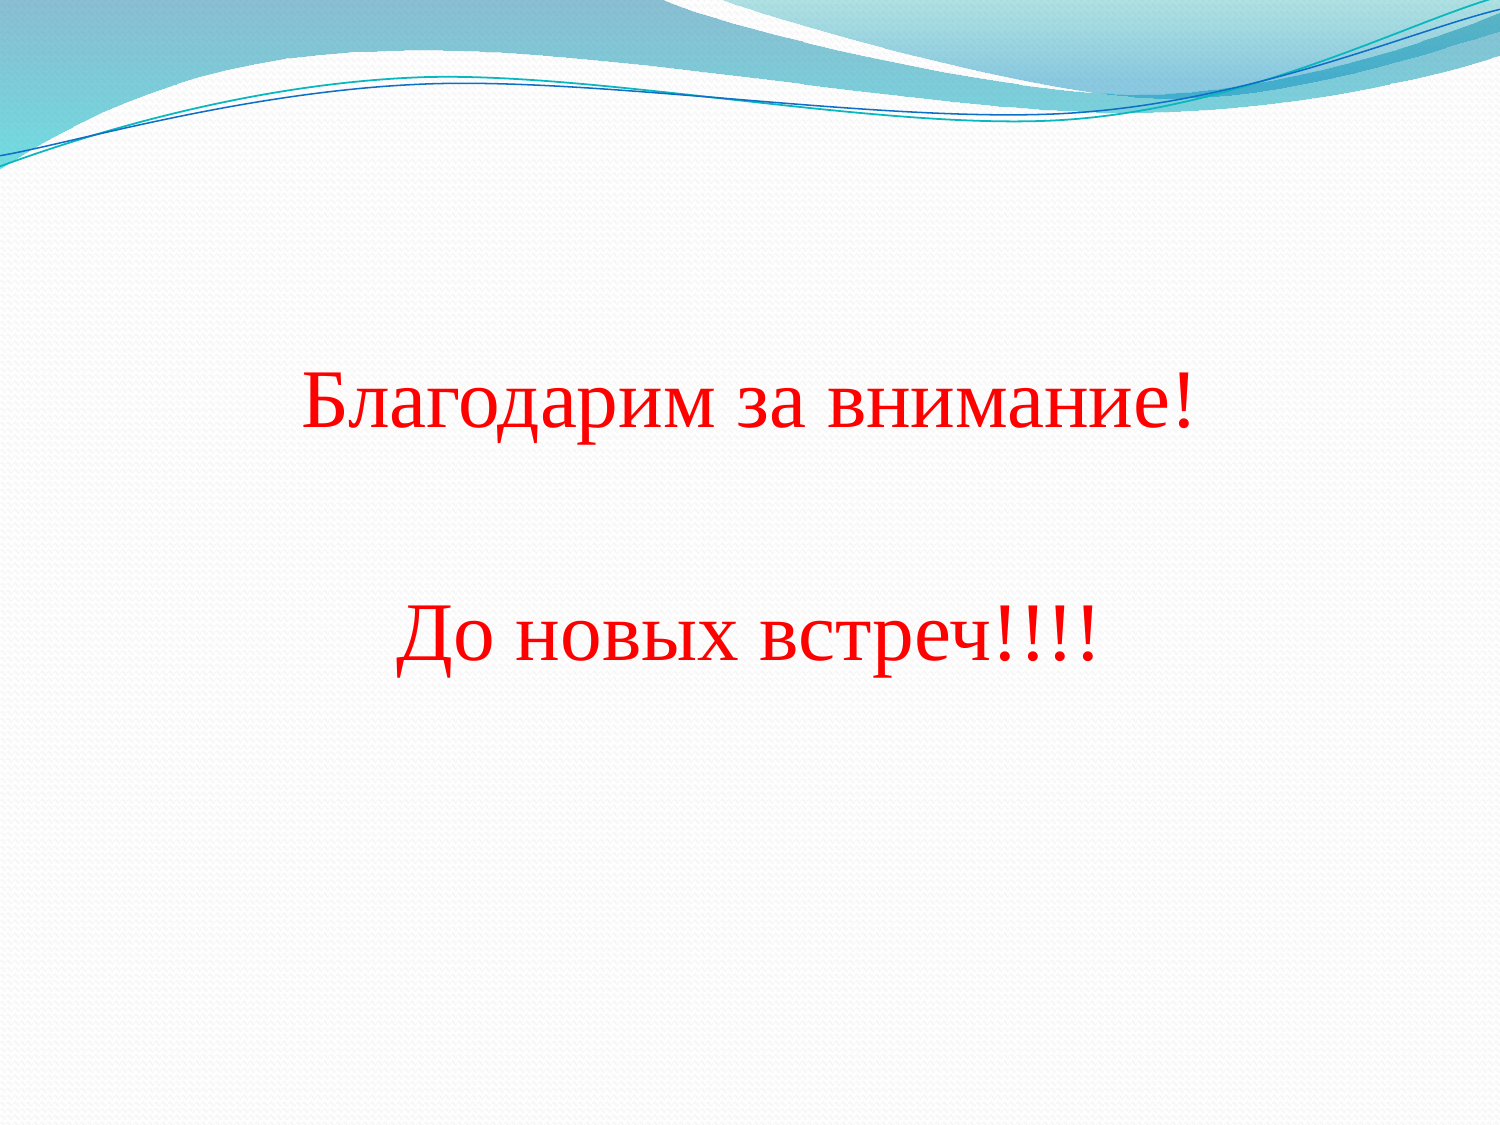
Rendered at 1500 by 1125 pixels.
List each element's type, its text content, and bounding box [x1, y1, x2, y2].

list Благодарим за внимание! До новых встреч!!!! [75, 219, 1425, 1038]
